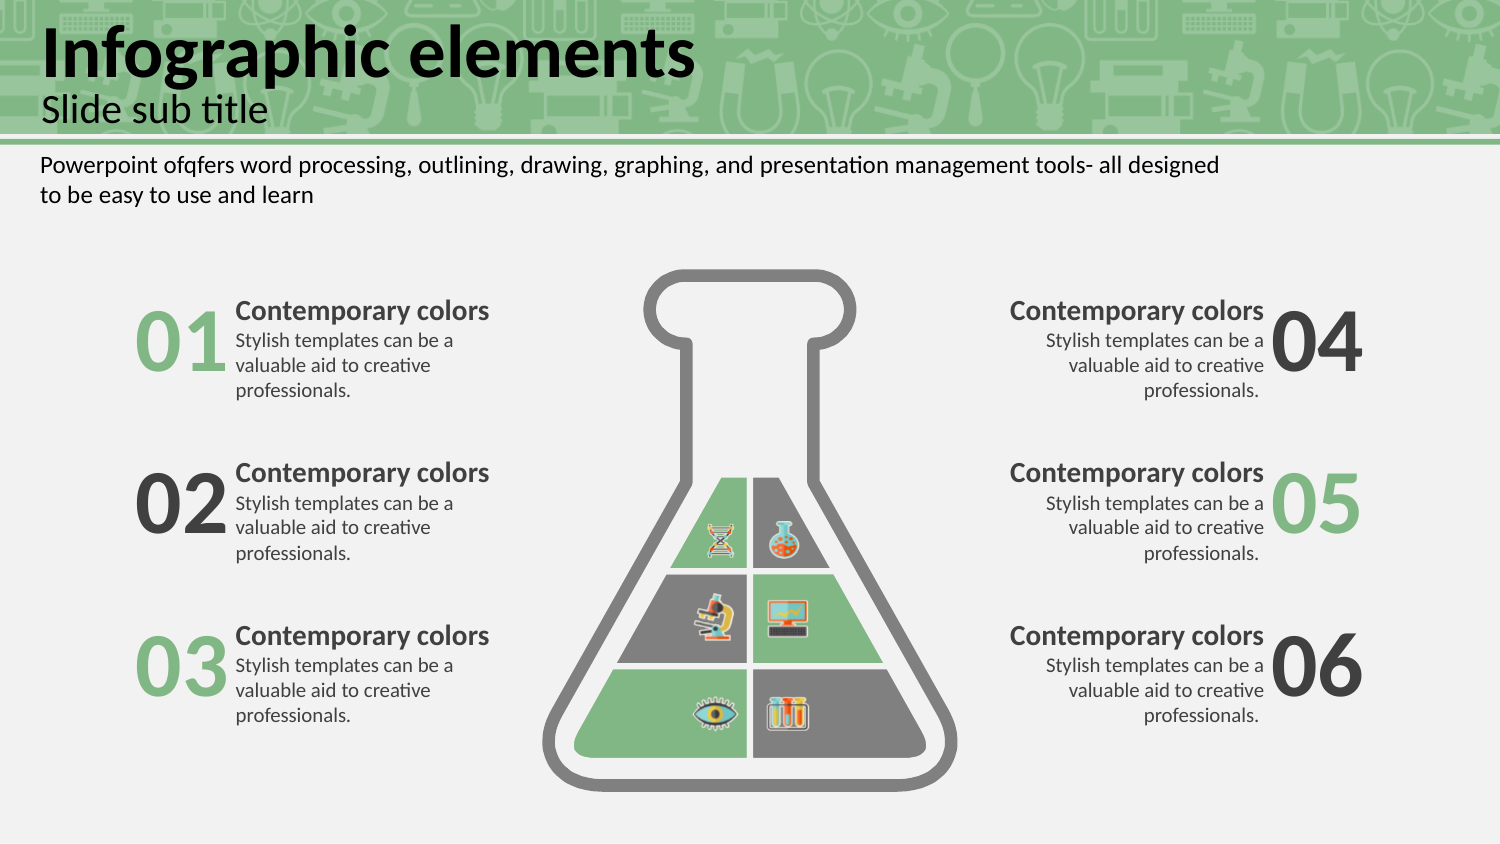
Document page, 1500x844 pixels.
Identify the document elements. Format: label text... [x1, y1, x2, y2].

list Infographic elements [41, 19, 1365, 108]
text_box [135, 279, 501, 403]
picture [0, 0, 1500, 134]
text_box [999, 604, 1365, 728]
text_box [135, 442, 501, 566]
text_box Powerpoint ofqfers word processing, outlining, drawing, graphing, and presentation management tools- all designed to be easy to use and learn [40, 148, 1247, 209]
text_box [135, 604, 501, 728]
list Slide sub title [41, 108, 1365, 146]
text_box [999, 442, 1365, 566]
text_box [999, 279, 1365, 403]
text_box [548, 275, 952, 786]
